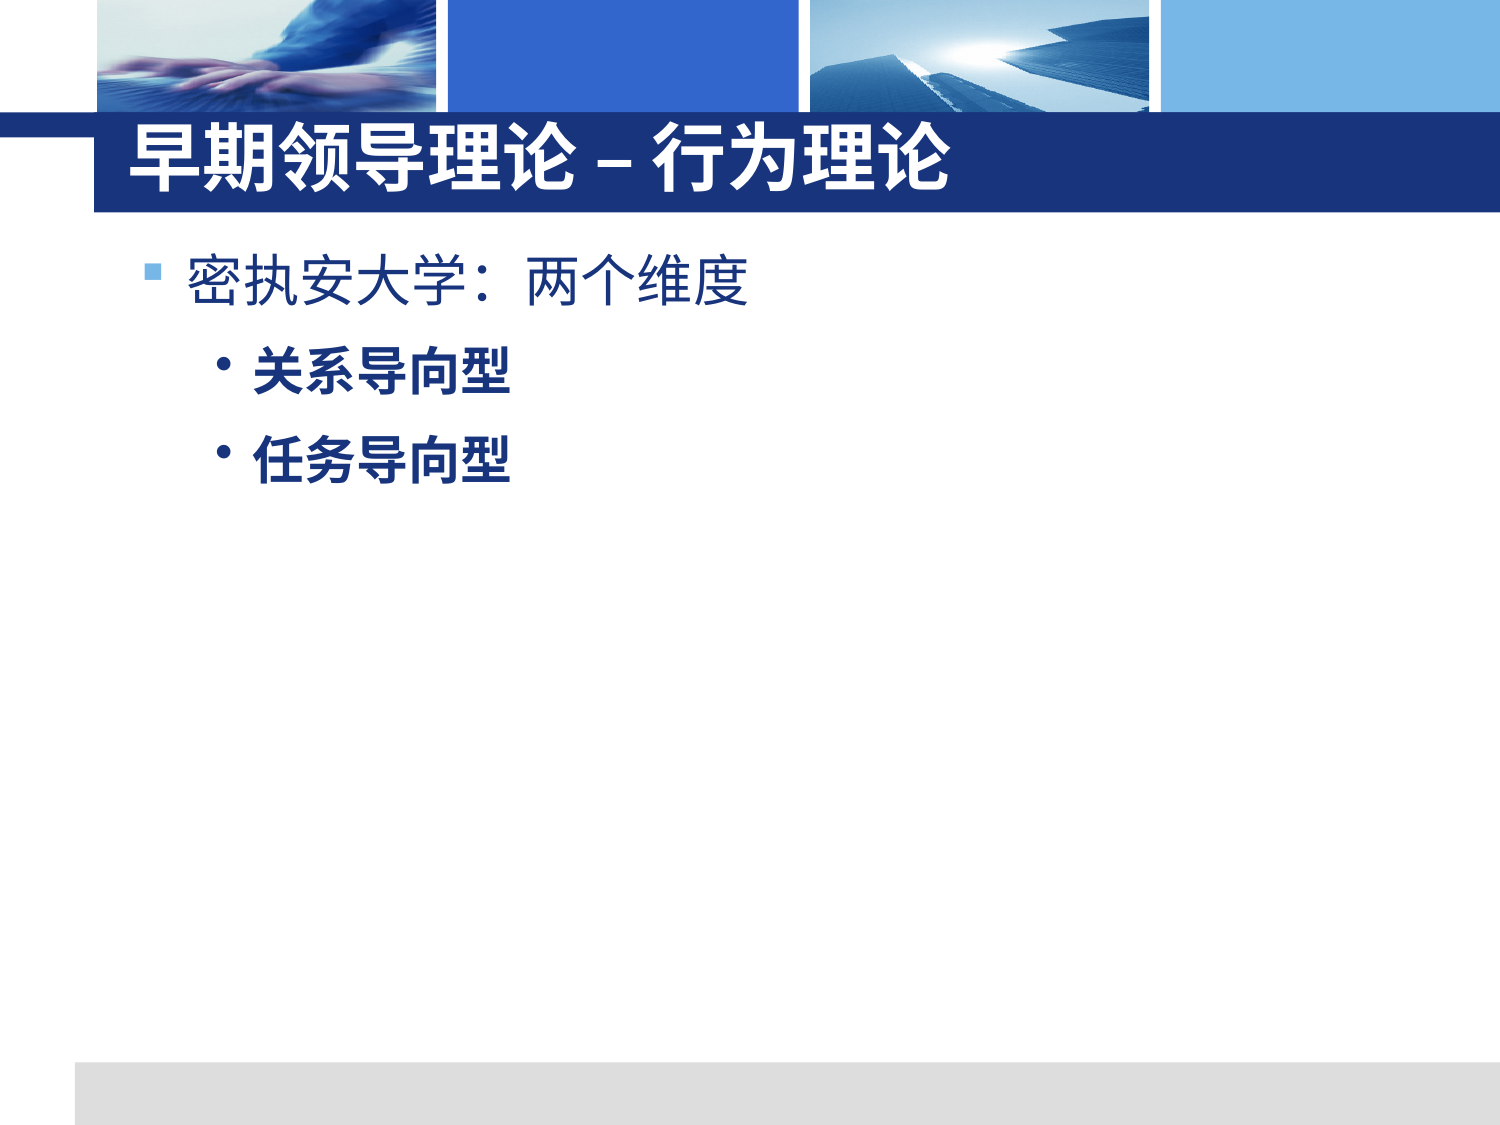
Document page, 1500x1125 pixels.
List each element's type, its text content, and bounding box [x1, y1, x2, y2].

title 早期领导理论 – 行为理论 [112, 78, 1300, 232]
picture [810, 0, 1150, 78]
picture [97, 0, 437, 112]
list 密执安大学：两个维度 关系导向型 任务导向型 [50, 237, 1325, 1063]
